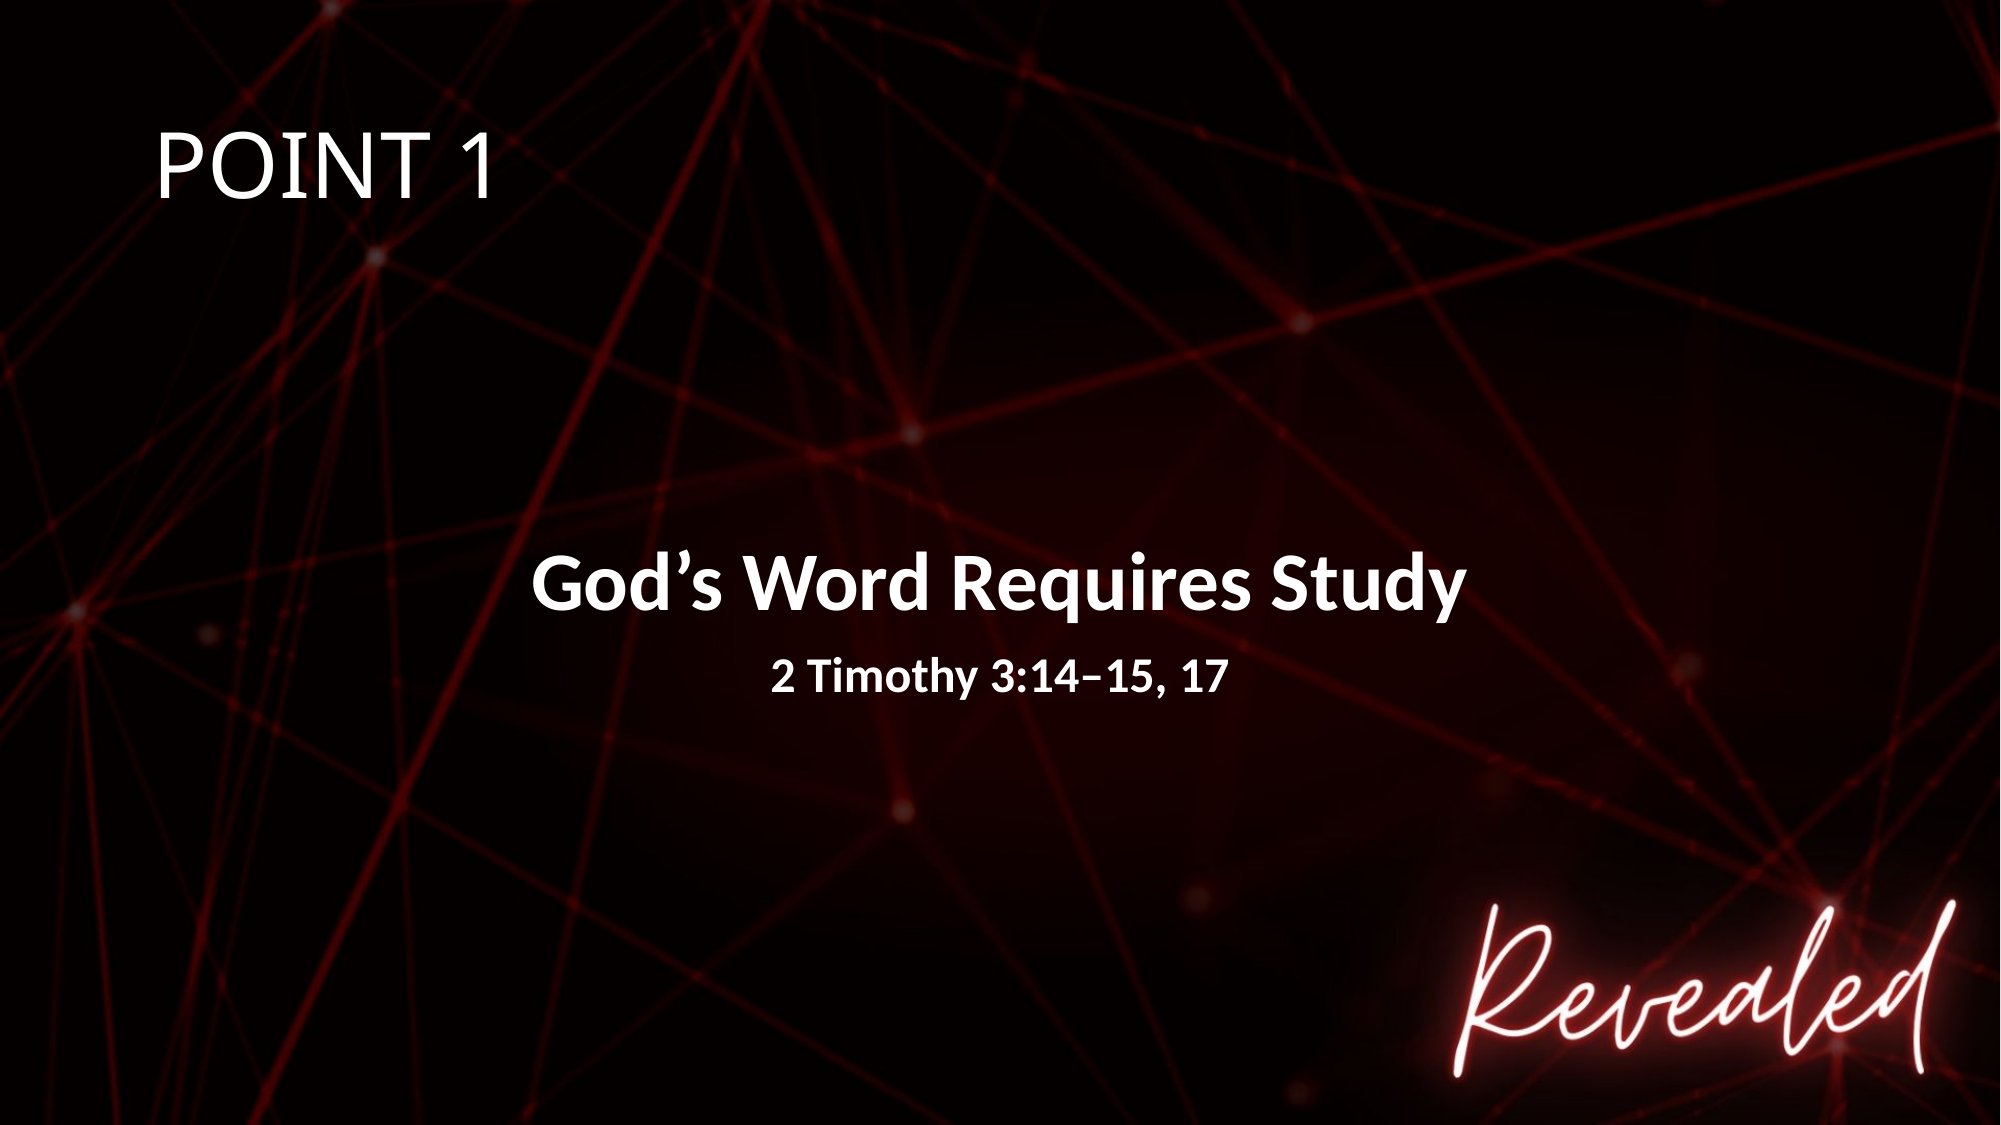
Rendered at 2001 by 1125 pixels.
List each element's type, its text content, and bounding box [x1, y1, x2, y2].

list God’s Word Requires Study 2 Timothy 3:14–15, 17 [137, 299, 1863, 1014]
picture [0, 0, 2001, 1125]
title POINT 1 [137, 59, 1863, 278]
